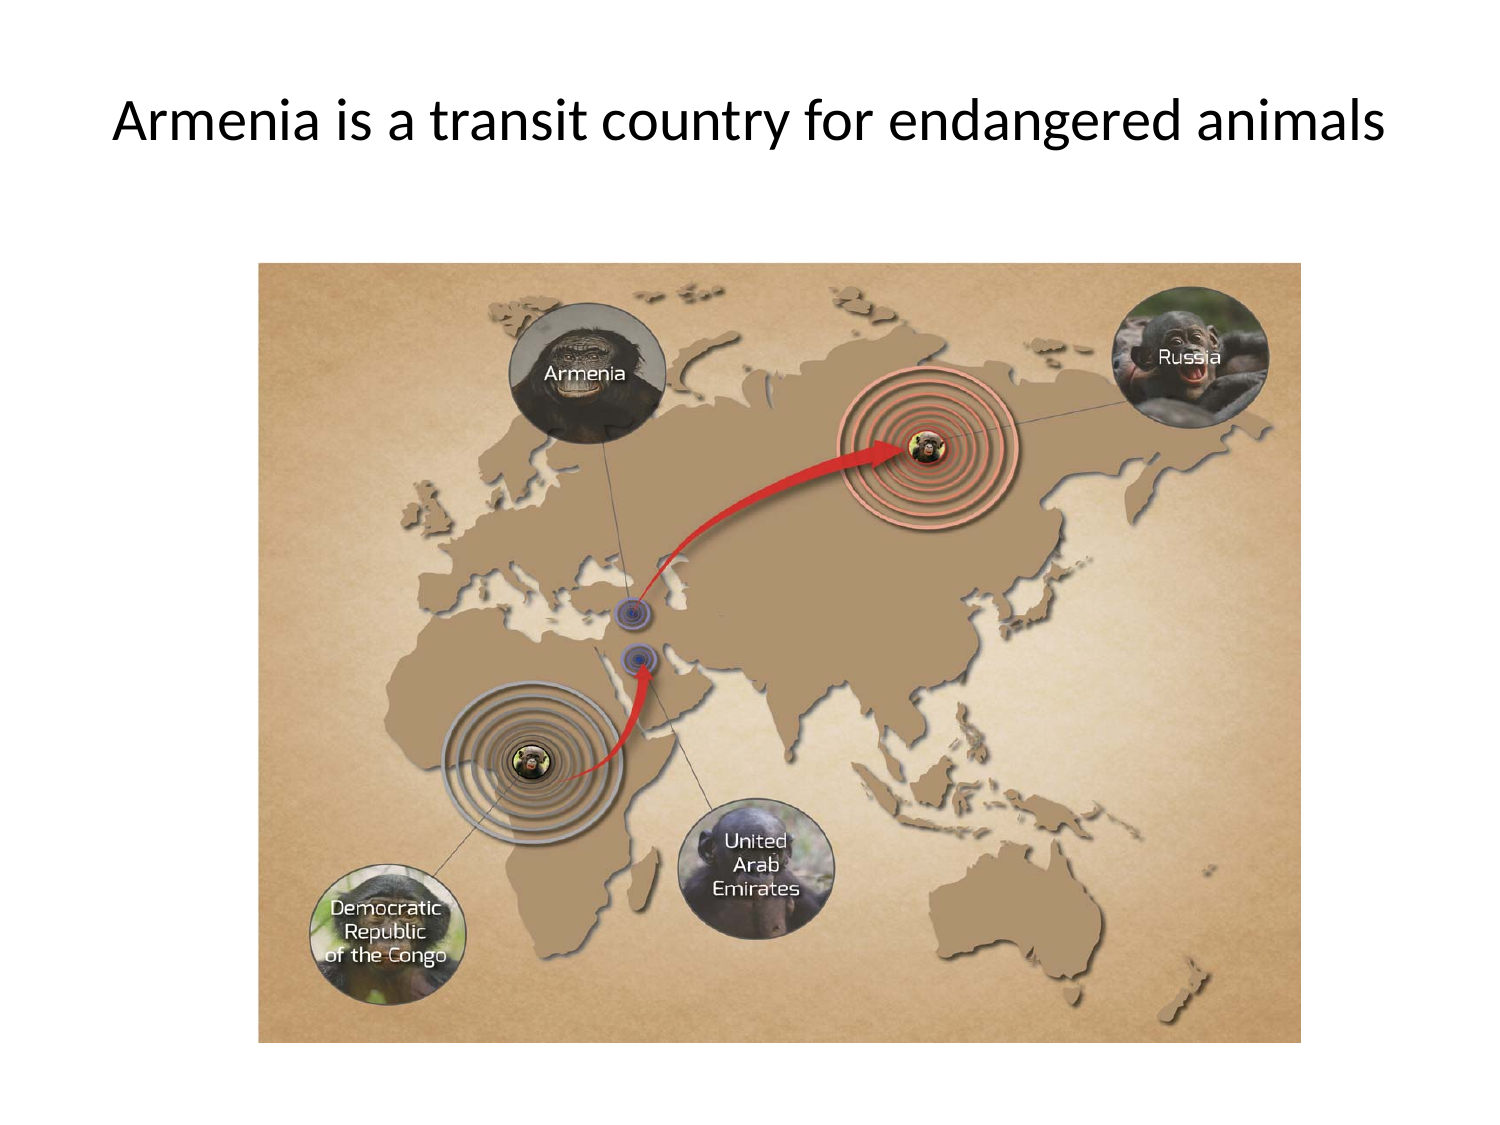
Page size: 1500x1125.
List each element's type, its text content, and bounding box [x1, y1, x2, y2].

title Armenia is a transit country for endangered animals [75, 45, 1425, 188]
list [257, 262, 1302, 1044]
